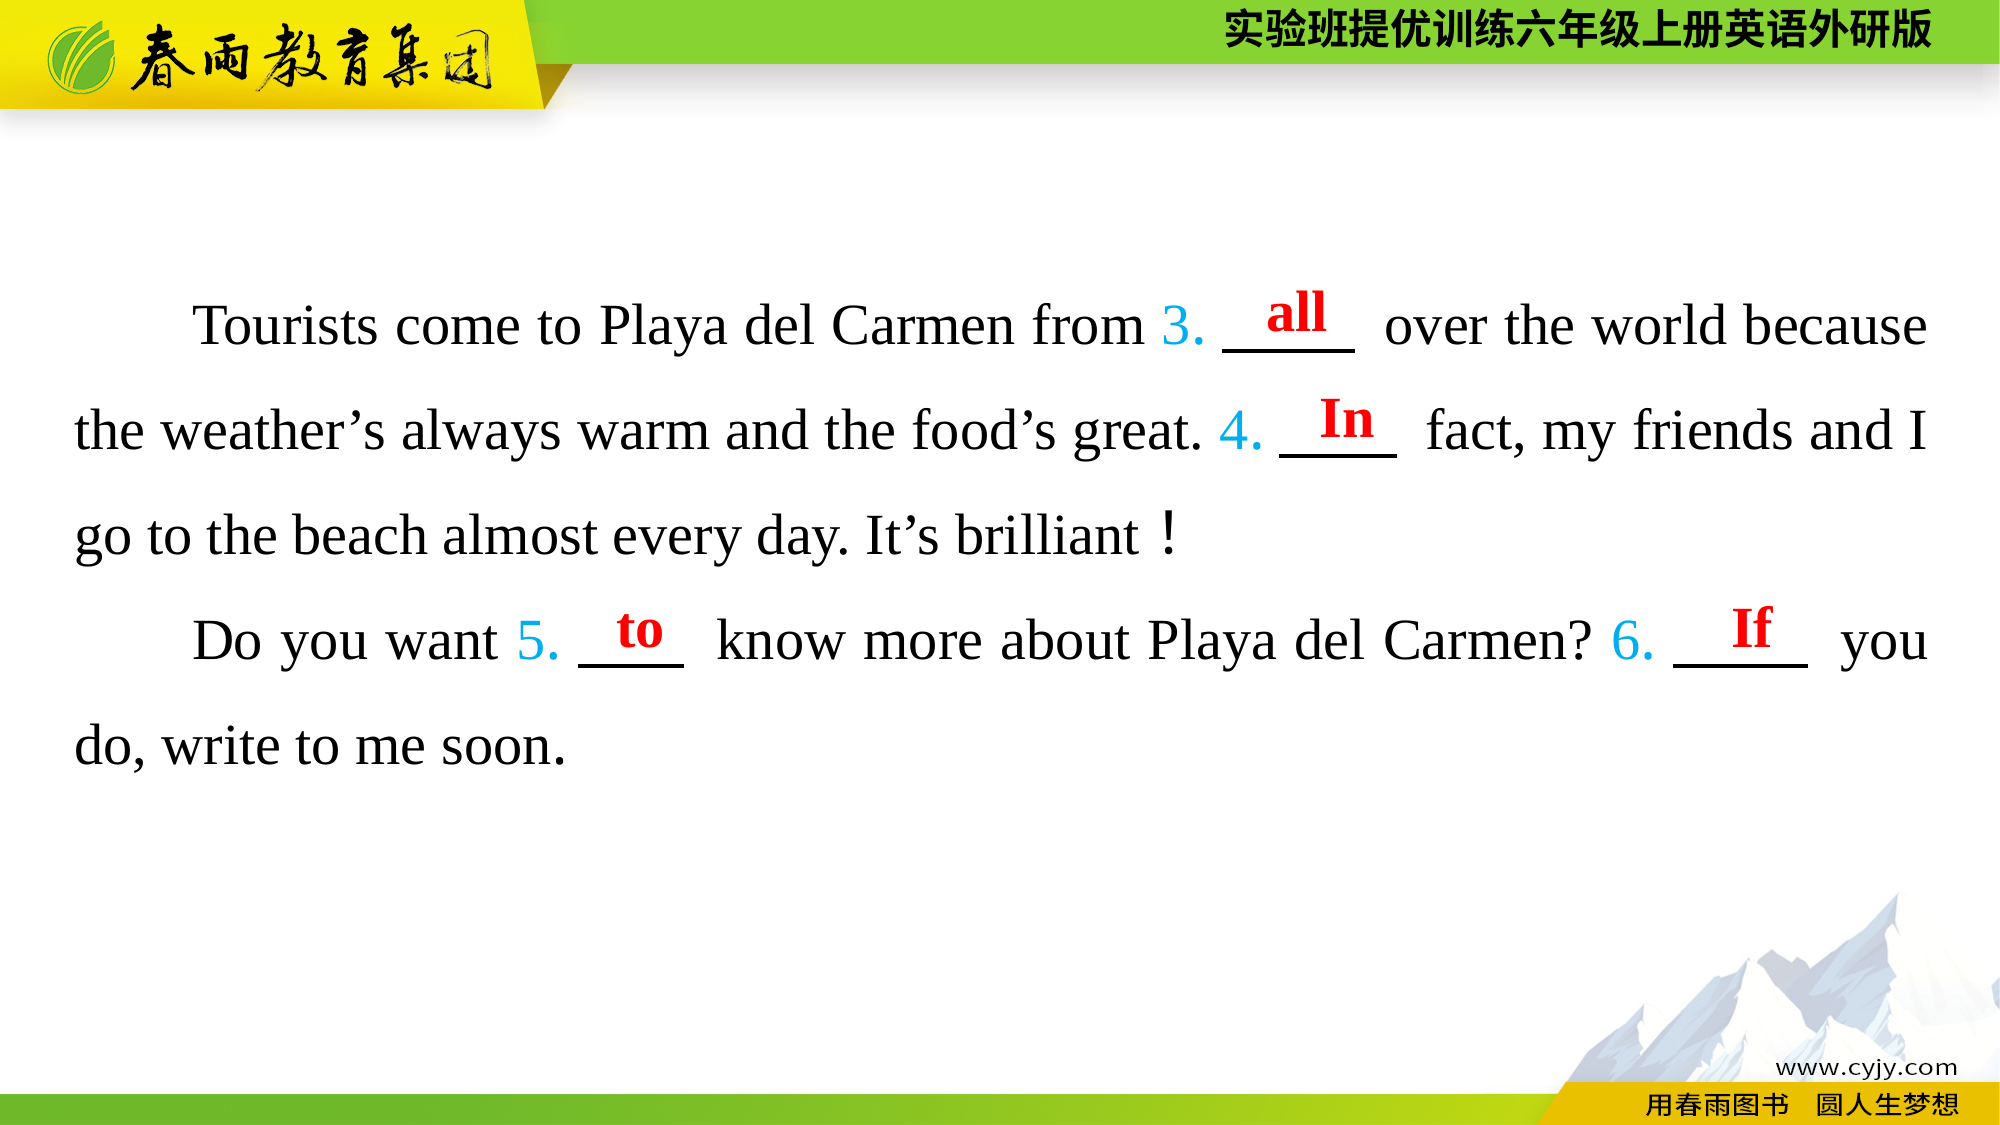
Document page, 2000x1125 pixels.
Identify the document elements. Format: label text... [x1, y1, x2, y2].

text_box to [601, 581, 681, 667]
text_box all [1251, 265, 1343, 351]
text_box In [1305, 371, 1390, 457]
picture [0, 0, 2000, 1125]
text_box If [1716, 581, 1789, 667]
list Tourists come to Playa del Carmen from 3. over the world because the weather’s always warm and the food’s great. 4. fact, my friends and I go to the beach almost every day. It’s brilliant！ Do you want 5. know more about Playa del Carmen? 6. you do, write to me soon. [59, 243, 1944, 789]
